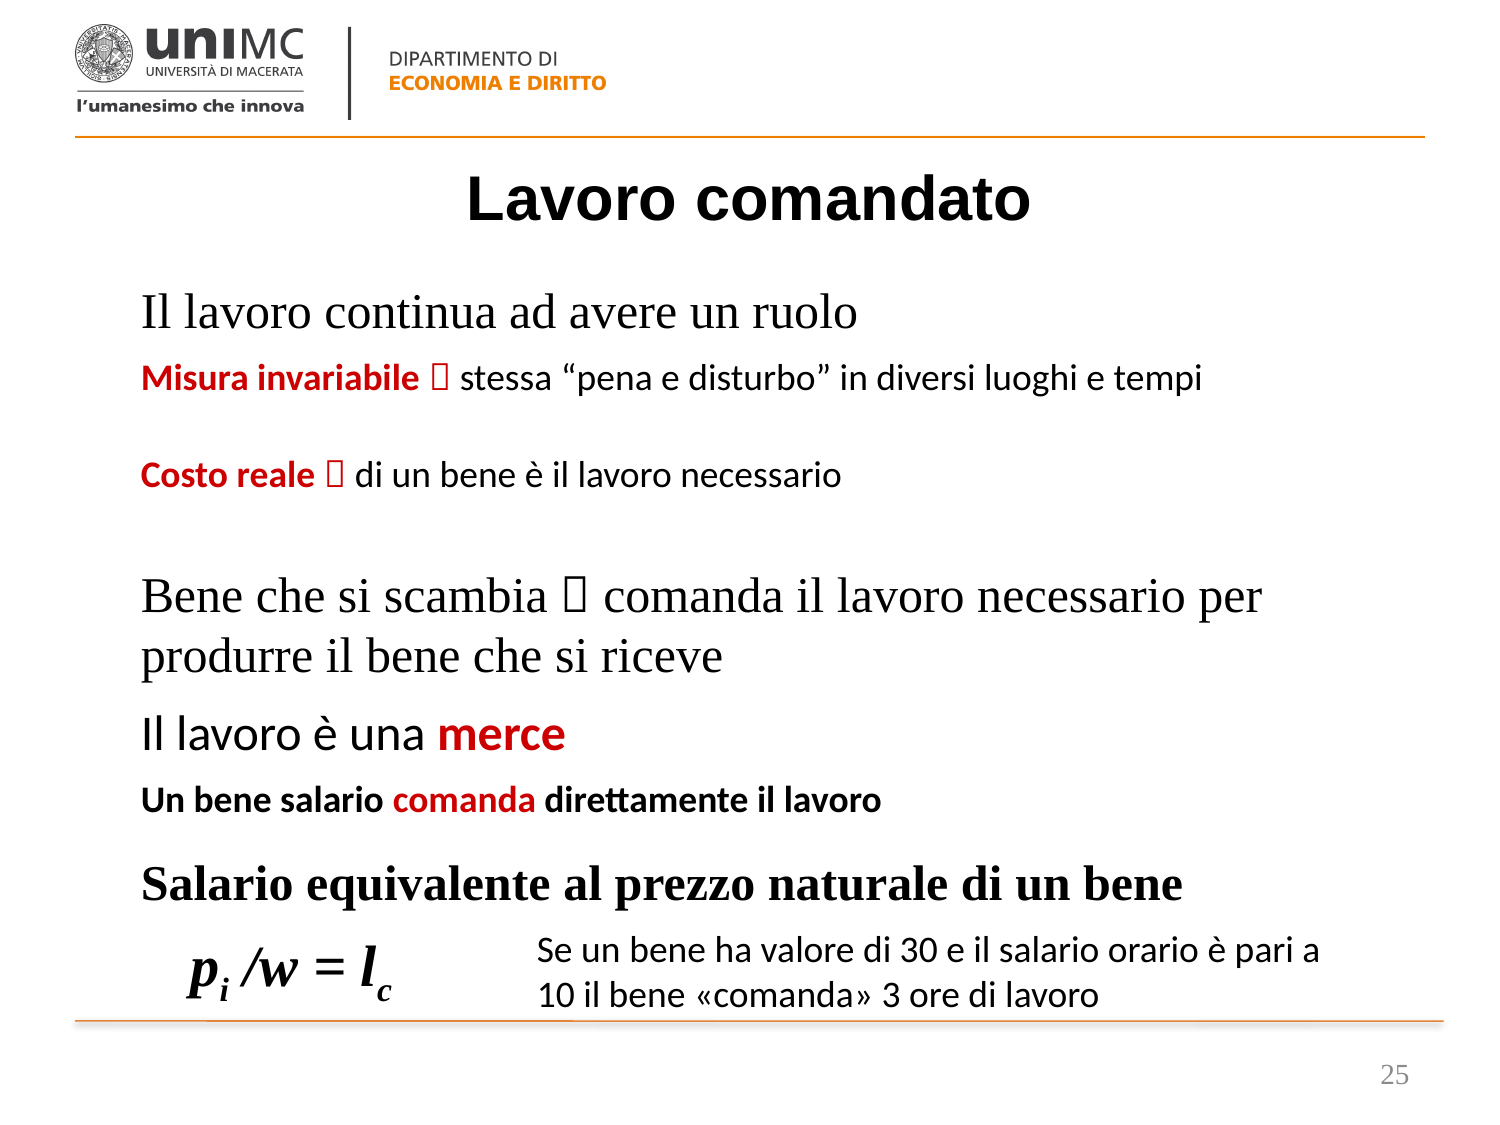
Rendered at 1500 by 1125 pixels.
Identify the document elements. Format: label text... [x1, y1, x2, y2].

text_box Il lavoro è una merce [126, 692, 1389, 768]
text_box Un bene salario comanda direttamente il lavoro [126, 767, 1364, 828]
slide_number 25 [1074, 1042, 1425, 1103]
text_box Costo reale  di un bene è il lavoro necessario [126, 442, 1401, 503]
text_box Salario equivalente al prezzo naturale di un bene [126, 842, 1239, 918]
text_box Misura invariabile  stessa “pena e disturbo” in diversi luoghi e tempi [126, 345, 1352, 406]
title Lavoro comandato [75, 149, 1425, 241]
text_box Se un bene ha valore di 30 e il salario orario è pari a 10 il bene «comanda» 3 ore di lavoro [522, 917, 1364, 1023]
text_box pi /w = lc [175, 920, 451, 1016]
text_box Bene che si scambia  comanda il lavoro necessario per produrre il bene che si riceve [126, 555, 1414, 691]
picture [75, 24, 1425, 138]
text_box Il lavoro continua ad avere un ruolo [126, 270, 1389, 346]
